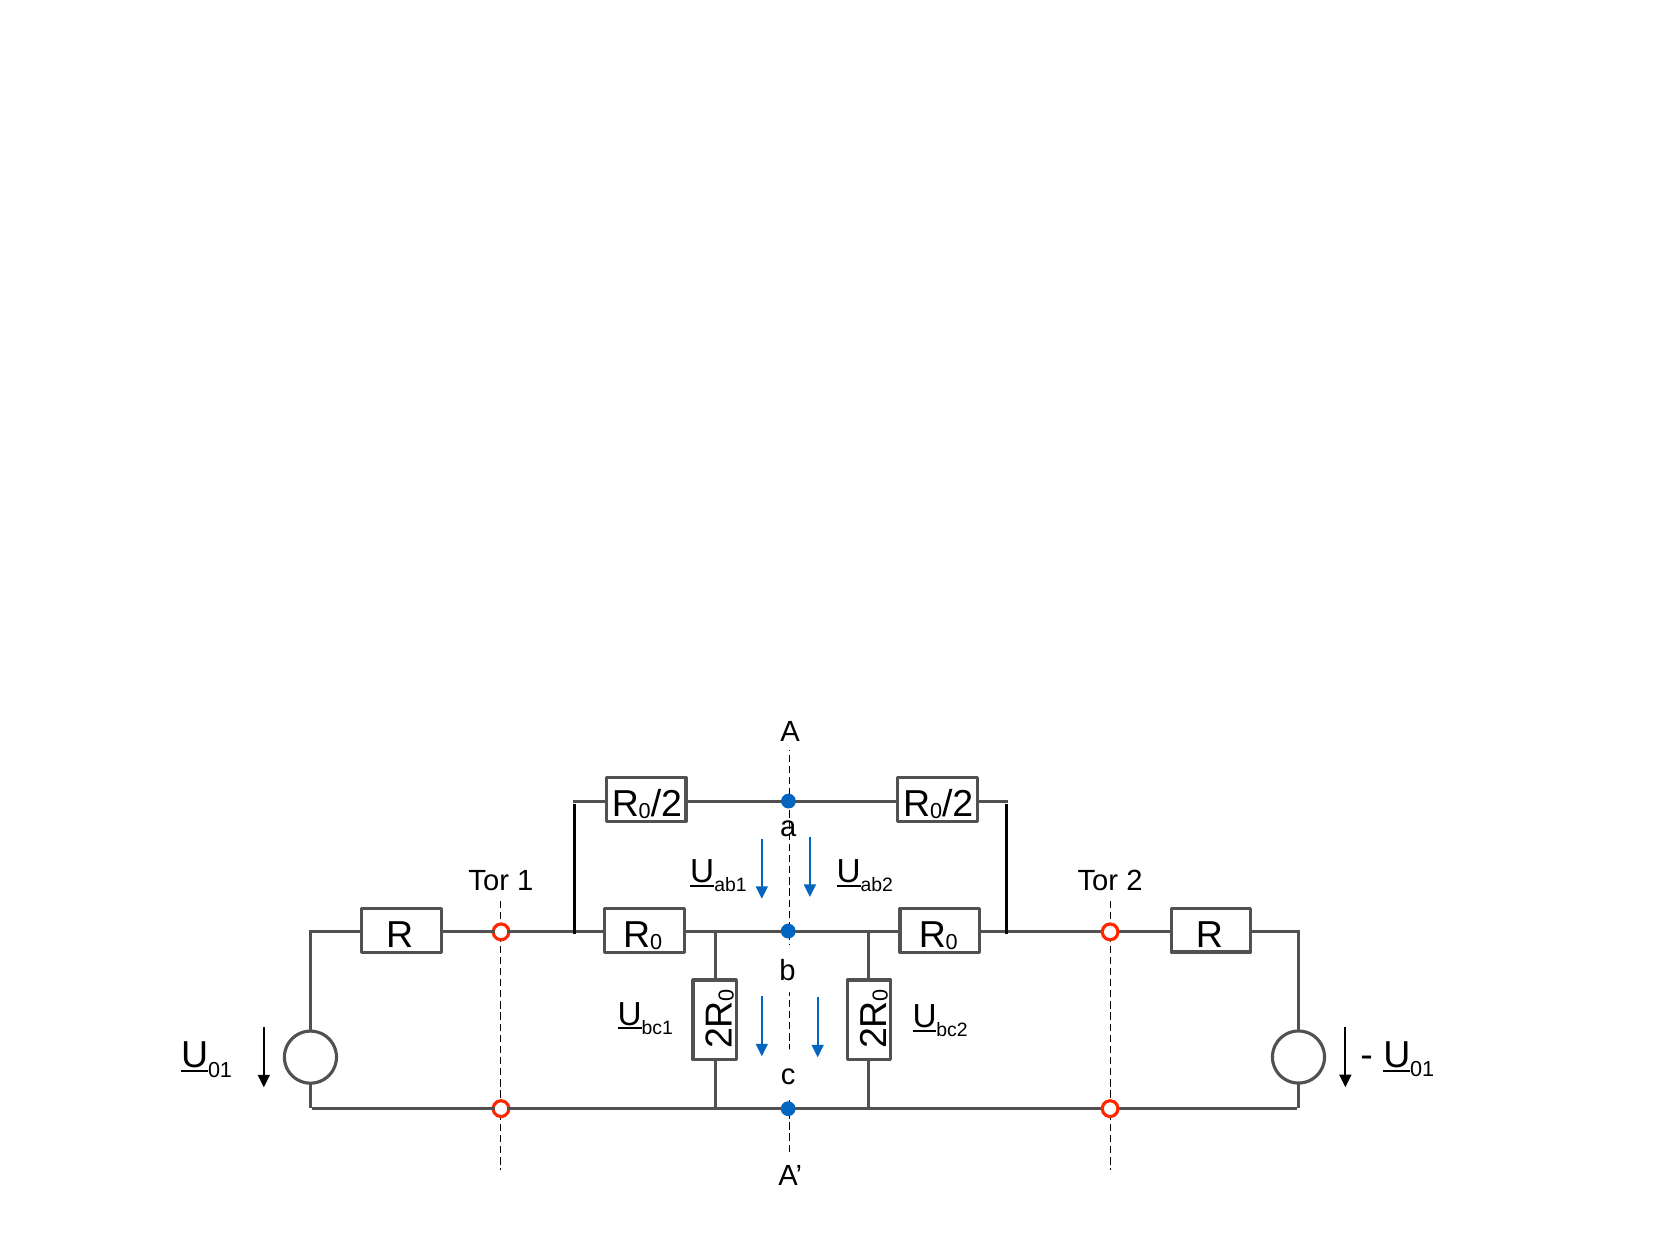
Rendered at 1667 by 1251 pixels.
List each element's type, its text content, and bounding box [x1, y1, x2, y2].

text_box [879, 770, 998, 832]
text_box [1339, 1027, 1352, 1088]
text_box [284, 1031, 337, 1084]
text_box Ubc1 [602, 983, 658, 1055]
text_box [493, 923, 509, 940]
text_box A’ [731, 1153, 850, 1195]
text_box Tor 1 [450, 858, 551, 900]
text_box Uab2 [821, 841, 944, 913]
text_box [1167, 901, 1252, 963]
text_box [257, 1027, 271, 1088]
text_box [896, 901, 980, 963]
text_box a [753, 800, 823, 849]
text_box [811, 988, 930, 1050]
text_box - U01 [1345, 1021, 1467, 1093]
text_box [493, 1100, 509, 1117]
text_box Ubc2 [897, 986, 1019, 1058]
text_box A [731, 709, 850, 751]
text_box Uab1 [675, 841, 797, 913]
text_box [587, 770, 707, 832]
text_box [1102, 923, 1119, 940]
text_box [1272, 1030, 1325, 1084]
text_box U01 [166, 1021, 288, 1093]
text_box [656, 988, 776, 1050]
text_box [601, 901, 685, 963]
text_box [357, 901, 442, 963]
text_box [782, 925, 795, 937]
text_box [782, 1102, 794, 1115]
text_box b [753, 945, 822, 993]
text_box Tor 2 [1051, 858, 1170, 900]
text_box [1102, 1100, 1119, 1117]
text_box [803, 836, 817, 897]
text_box c [753, 1049, 823, 1097]
text_box [782, 795, 795, 800]
